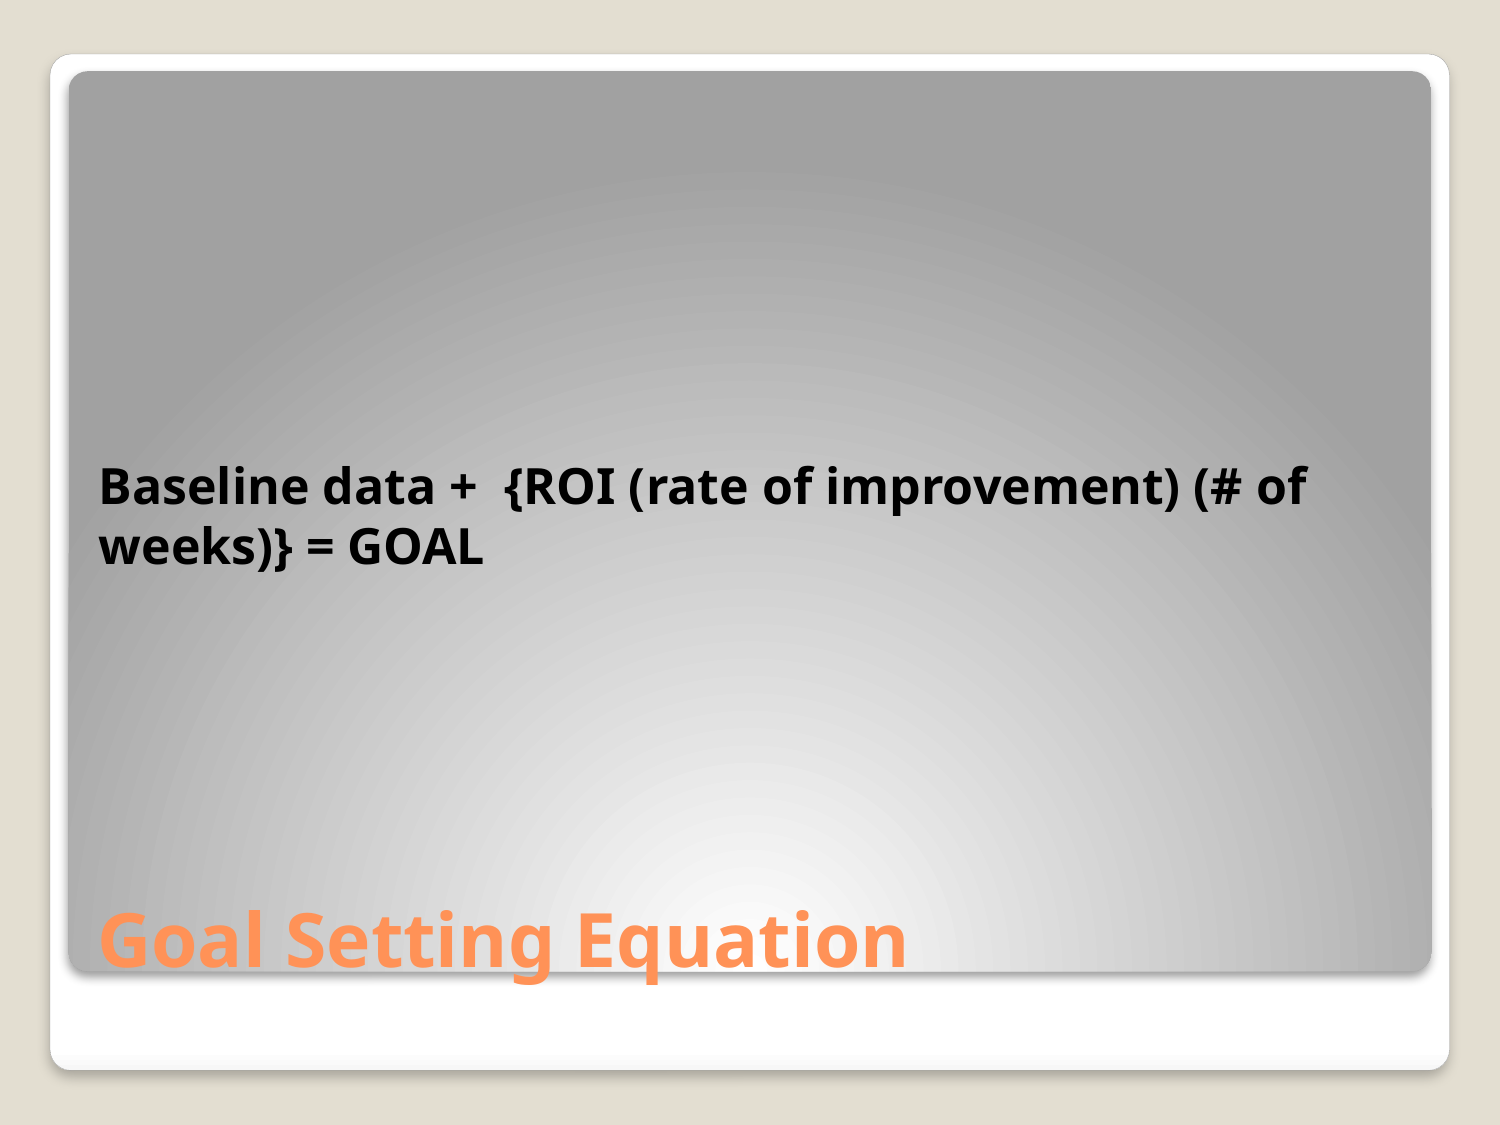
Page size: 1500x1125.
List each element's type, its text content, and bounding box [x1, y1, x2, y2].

title Goal Setting Equation [82, 817, 1425, 990]
list Baseline data + {ROI (rate of improvement) (# of weeks)} = GOAL [75, 251, 1338, 900]
